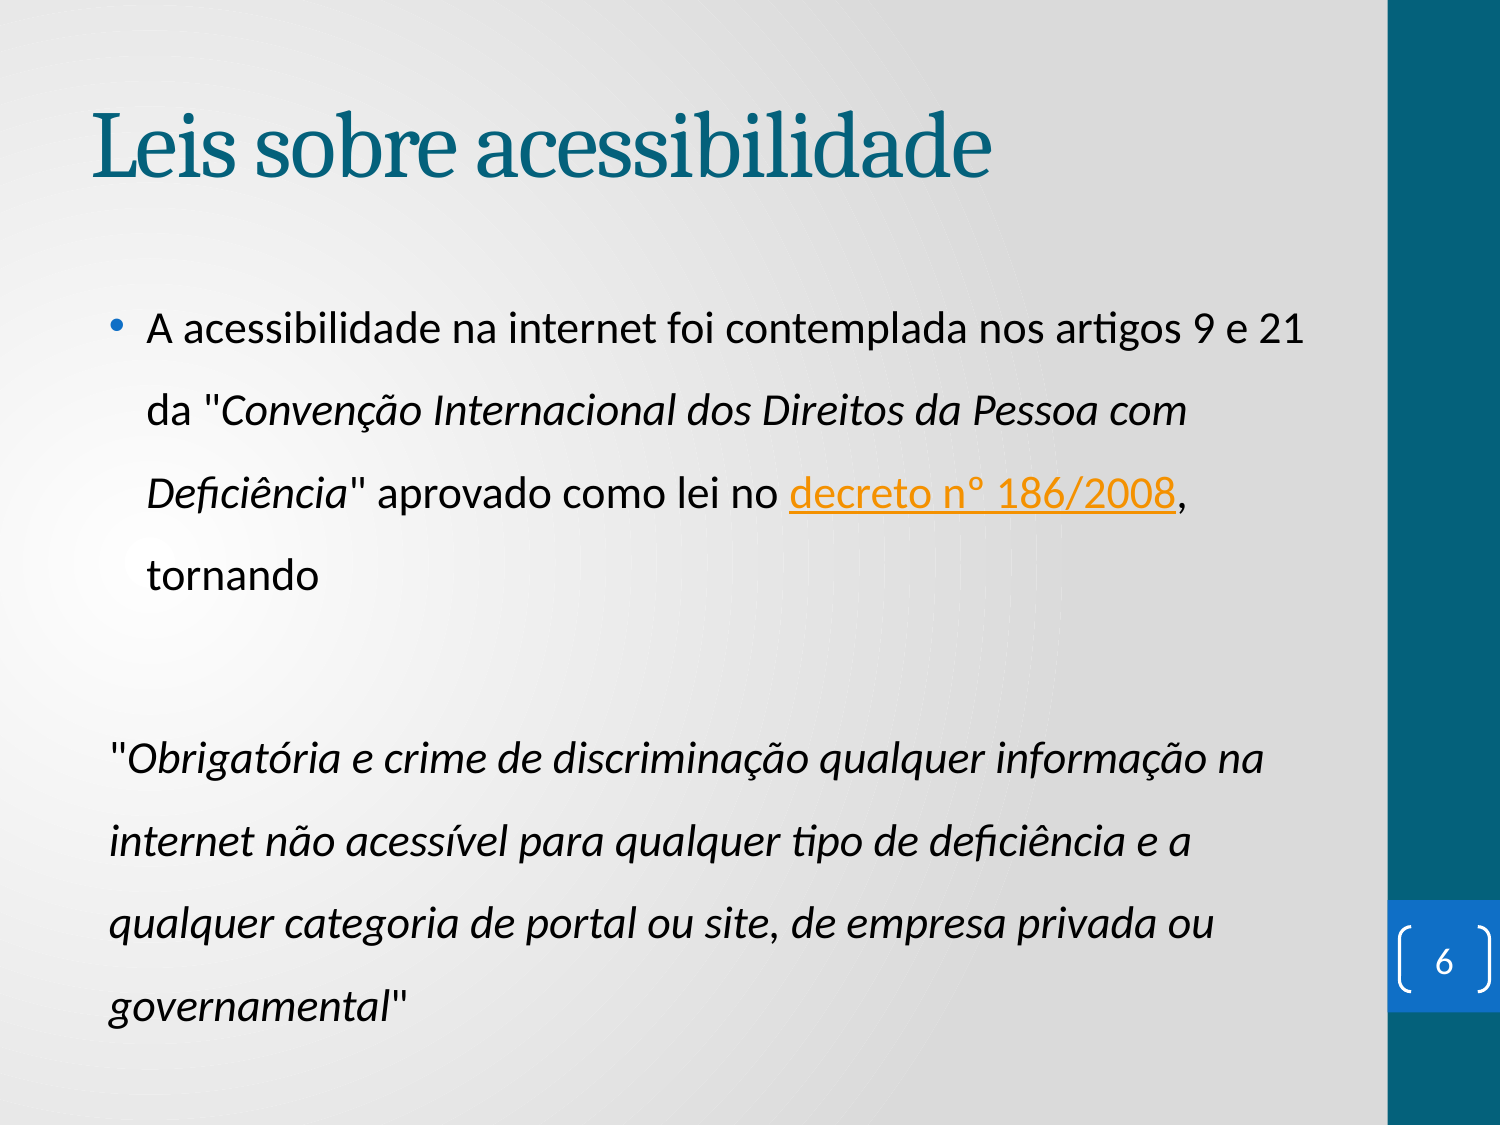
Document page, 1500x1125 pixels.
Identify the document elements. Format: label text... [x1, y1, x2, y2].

title Leis sobre acessibilidade [75, 45, 1325, 233]
slide_number 6 [1397, 925, 1492, 994]
list A acessibilidade na internet foi contemplada nos artigos 9 e 21 da "Convenção Internacional dos Direitos da Pessoa com Deficiência" aprovado como lei no decreto nº 186/2008, tornando "Obrigatória e crime de discriminação qualquer informação na internet não acessível para qualquer tipo de deficiência e a qualquer categoria de portal ou site, de empresa privada ou governamental" [75, 262, 1325, 1050]
